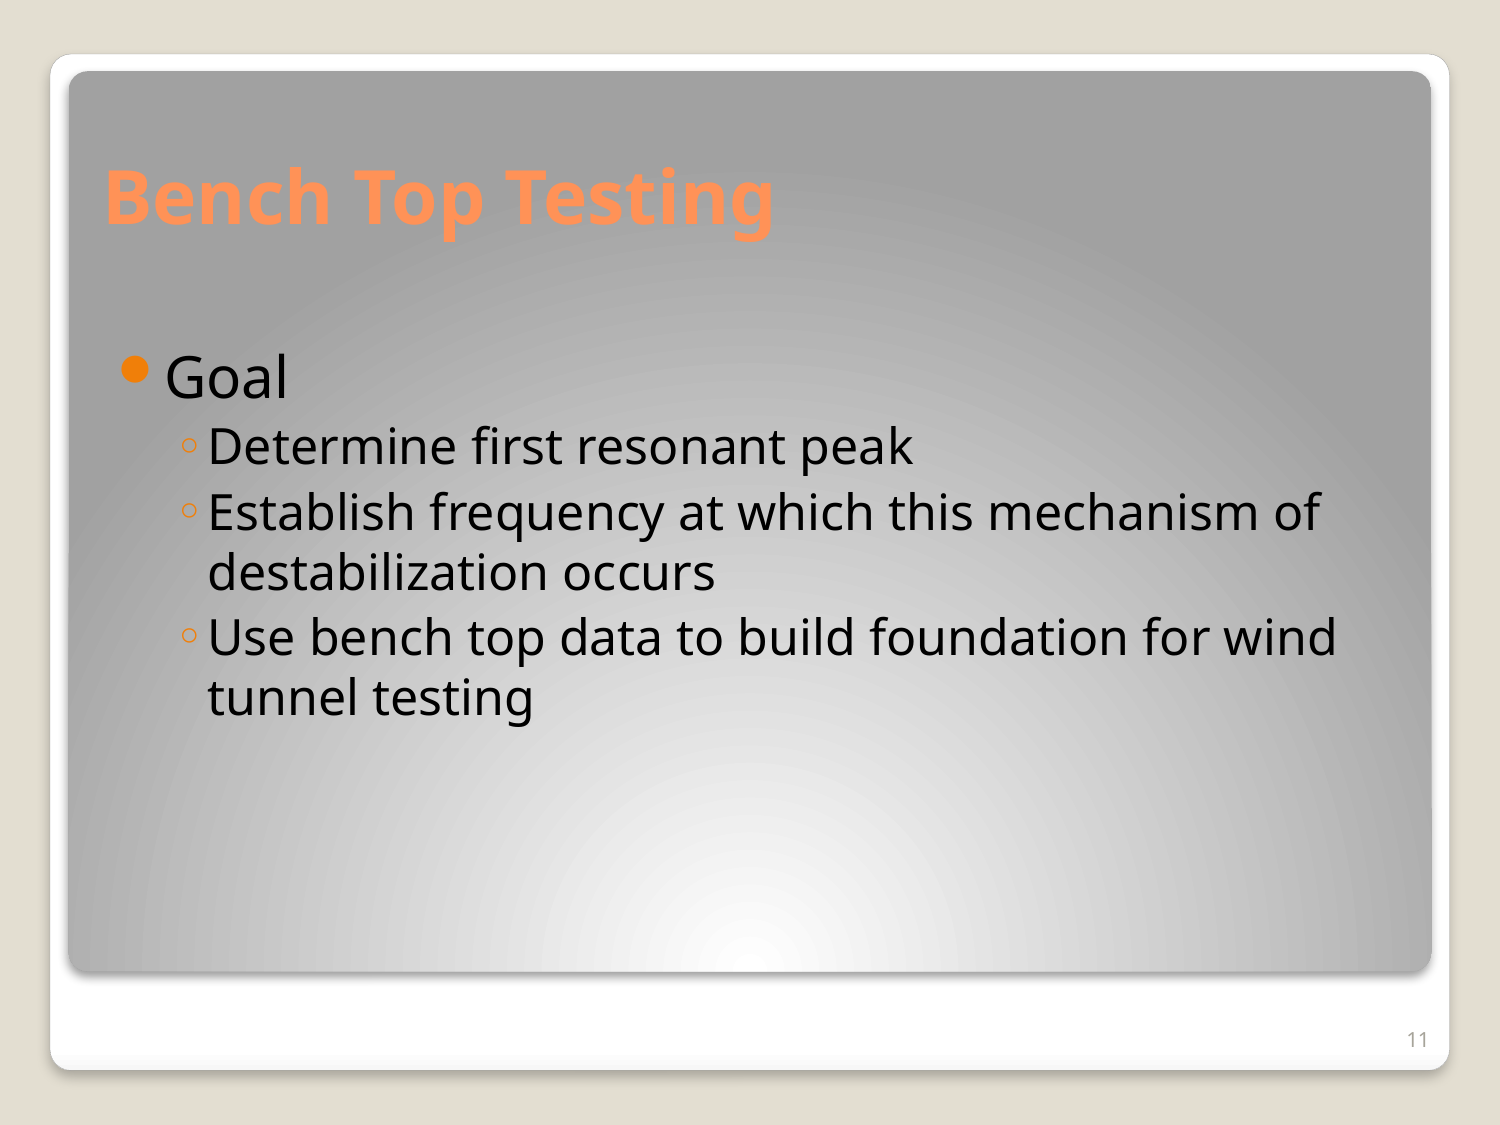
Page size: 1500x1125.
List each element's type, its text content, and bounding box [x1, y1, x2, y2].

list Goal Determine first resonant peak Establish frequency at which this mechanism of destabilization occurs Use bench top data to build foundation for wind tunnel testing [87, 324, 1430, 1012]
slide_number 11 [1369, 1002, 1445, 1063]
title Bench Top Testing [87, 75, 1430, 248]
